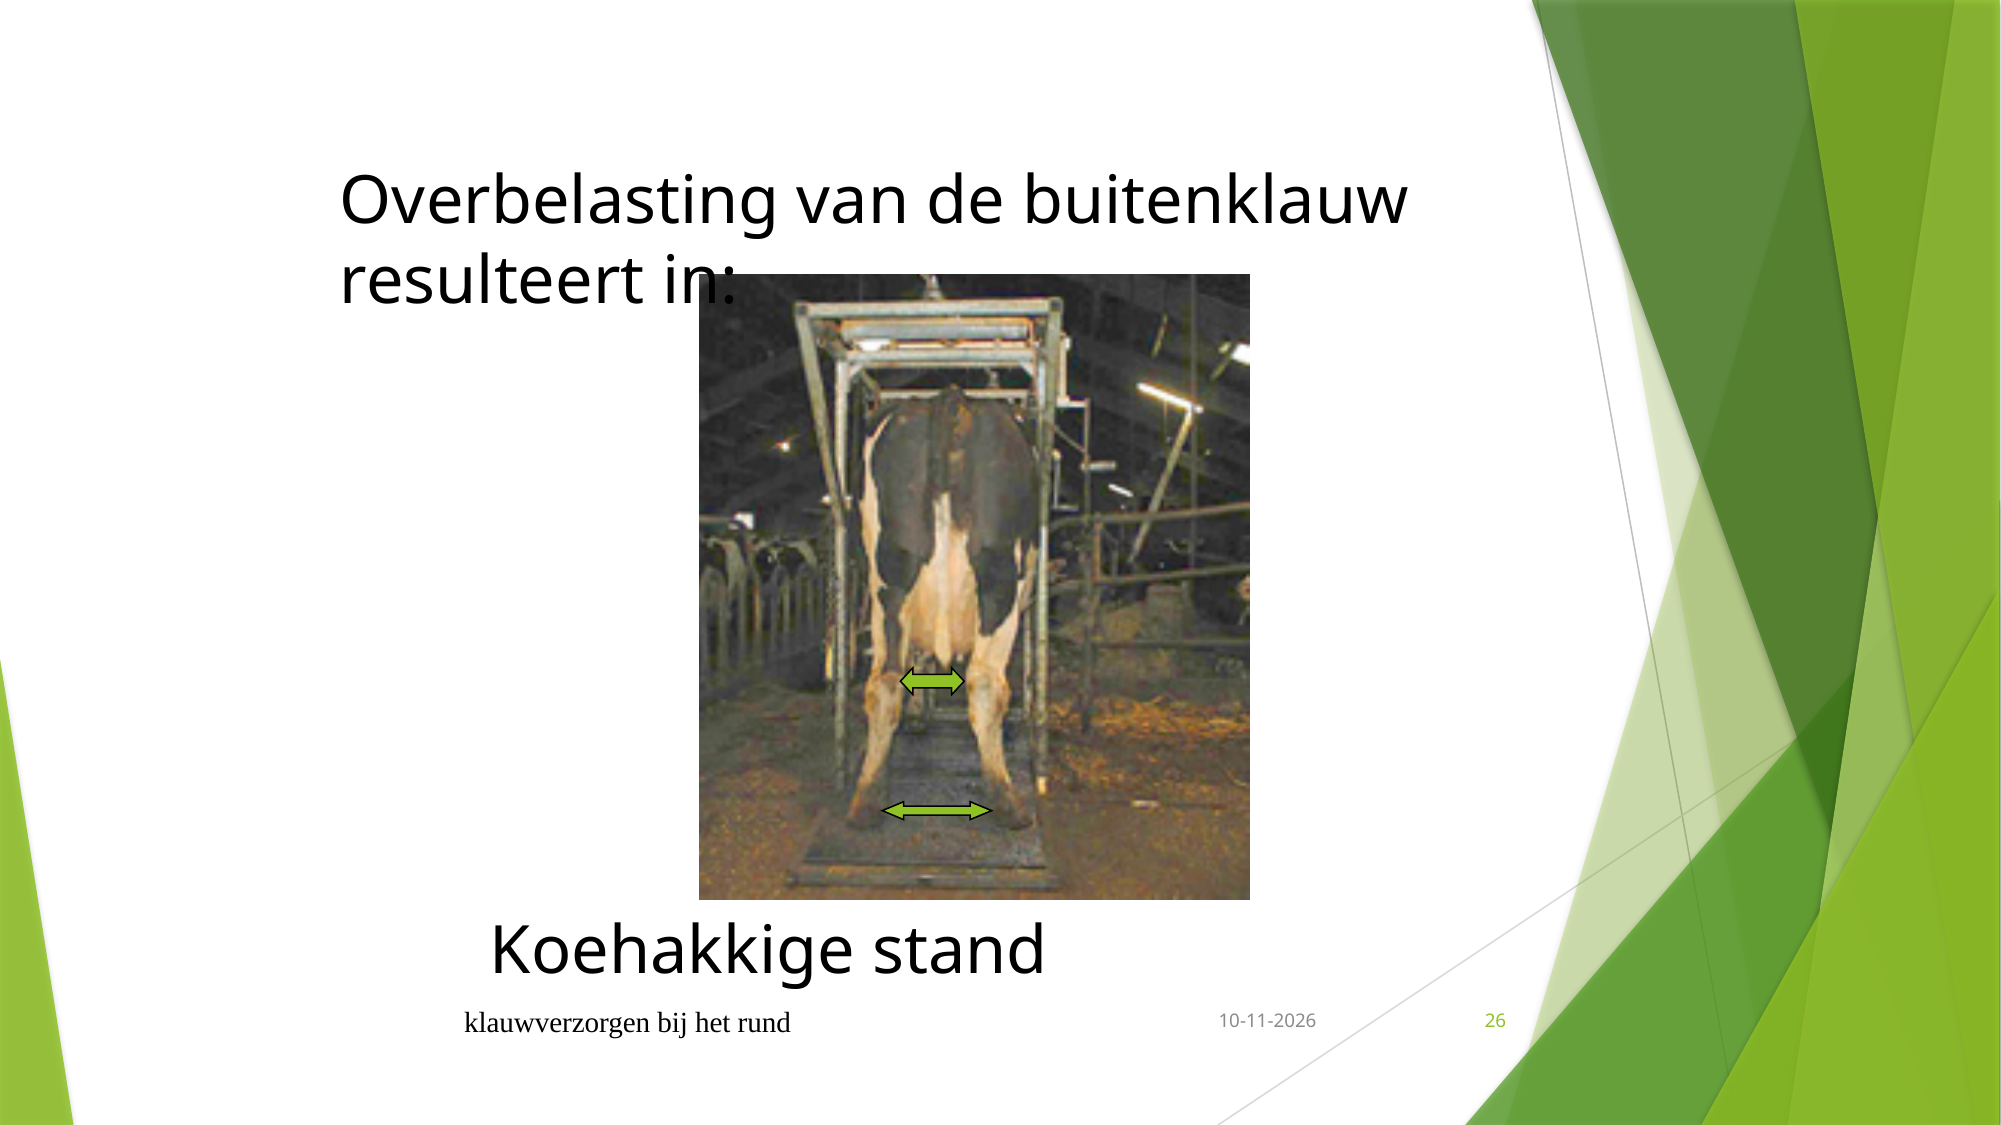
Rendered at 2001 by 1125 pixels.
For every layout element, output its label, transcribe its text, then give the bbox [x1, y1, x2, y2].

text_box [699, 274, 1251, 901]
text_box Koehakkige stand [474, 899, 1488, 995]
footer klauwverzorgen bij het rund [111, 991, 1145, 1051]
text_box Overbelasting van de buitenklauw resulteert in: [324, 149, 1638, 405]
slide_number 26 [1409, 991, 1522, 1051]
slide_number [1181, 995, 1332, 1051]
